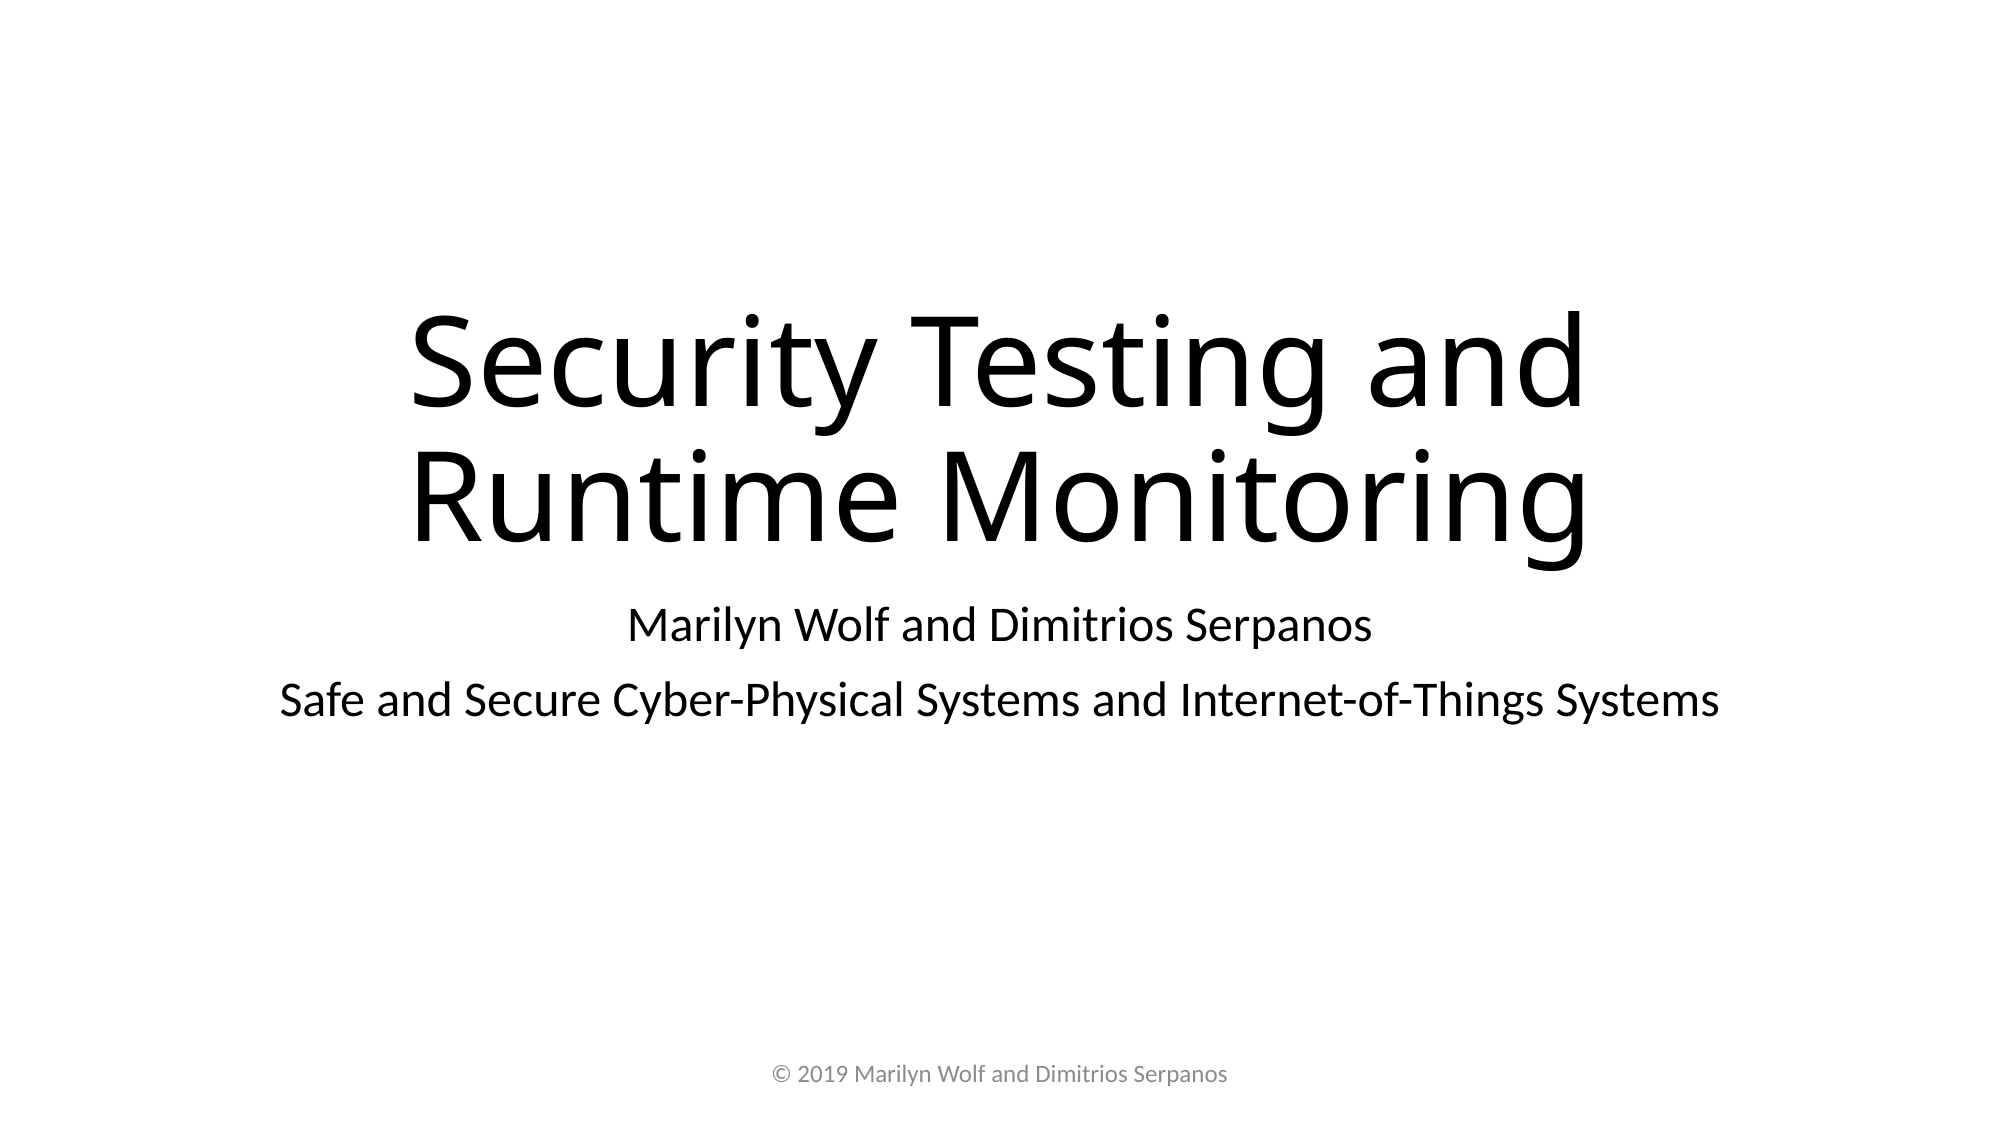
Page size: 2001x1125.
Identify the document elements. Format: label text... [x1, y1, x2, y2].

footer © 2019 Marilyn Wolf and Dimitrios Serpanos [662, 1042, 1338, 1103]
subtitle Marilyn Wolf and Dimitrios Serpanos Safe and Secure Cyber-Physical Systems and Internet-of-Things Systems [249, 590, 1750, 863]
title Security Testing and Runtime Monitoring [249, 184, 1750, 576]
